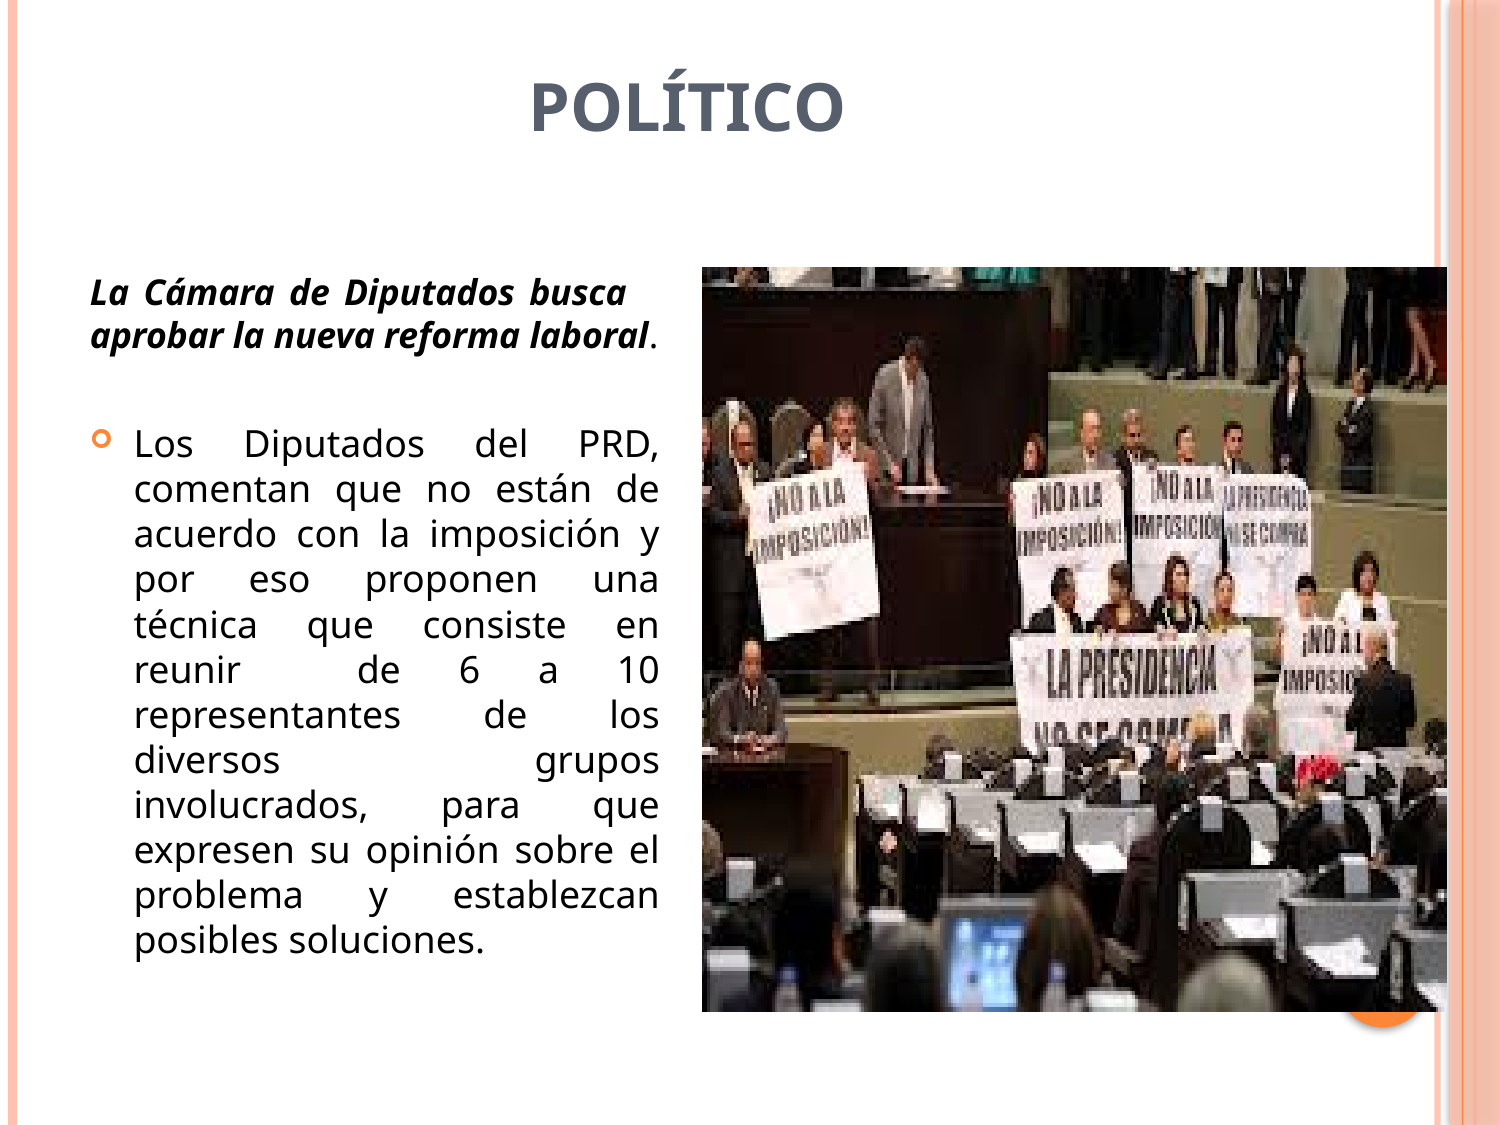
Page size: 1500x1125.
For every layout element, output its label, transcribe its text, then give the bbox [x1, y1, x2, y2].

list La Cámara de Diputados busca aprobar la nueva reforma laboral. Los Diputados del PRD, comentan que no están de acuerdo con la imposición y por eso proponen una técnica que consiste en reunir de 6 a 10 representantes de los diversos grupos involucrados, para que expresen su opinión sobre el problema y establezcan posibles soluciones. [75, 262, 675, 1013]
title Político [75, 45, 1300, 233]
picture [702, 266, 1448, 1012]
